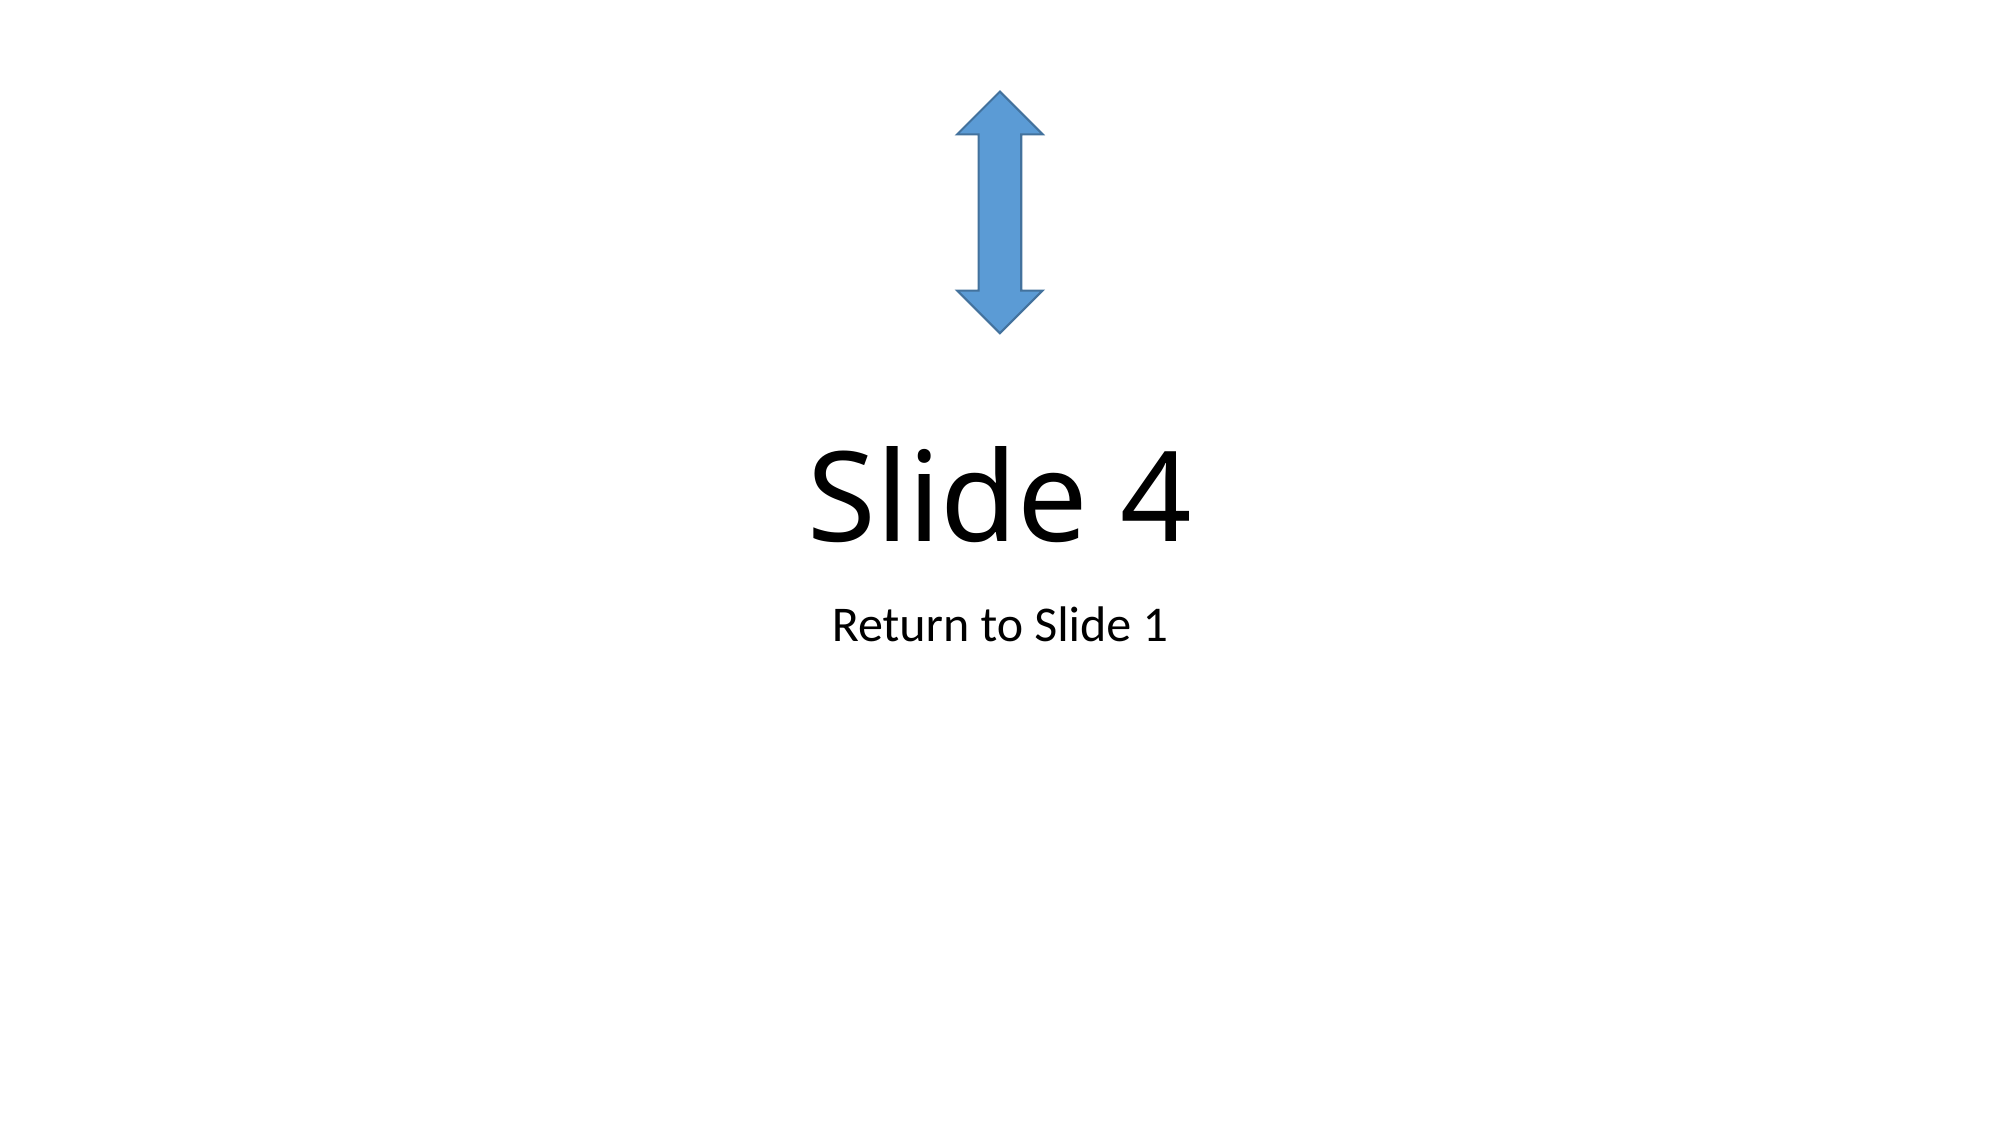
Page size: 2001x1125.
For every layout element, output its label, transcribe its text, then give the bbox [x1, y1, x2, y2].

text_box [954, 90, 1046, 335]
subtitle Return to Slide 1 [249, 590, 1750, 863]
title Slide 4 [249, 184, 1750, 576]
